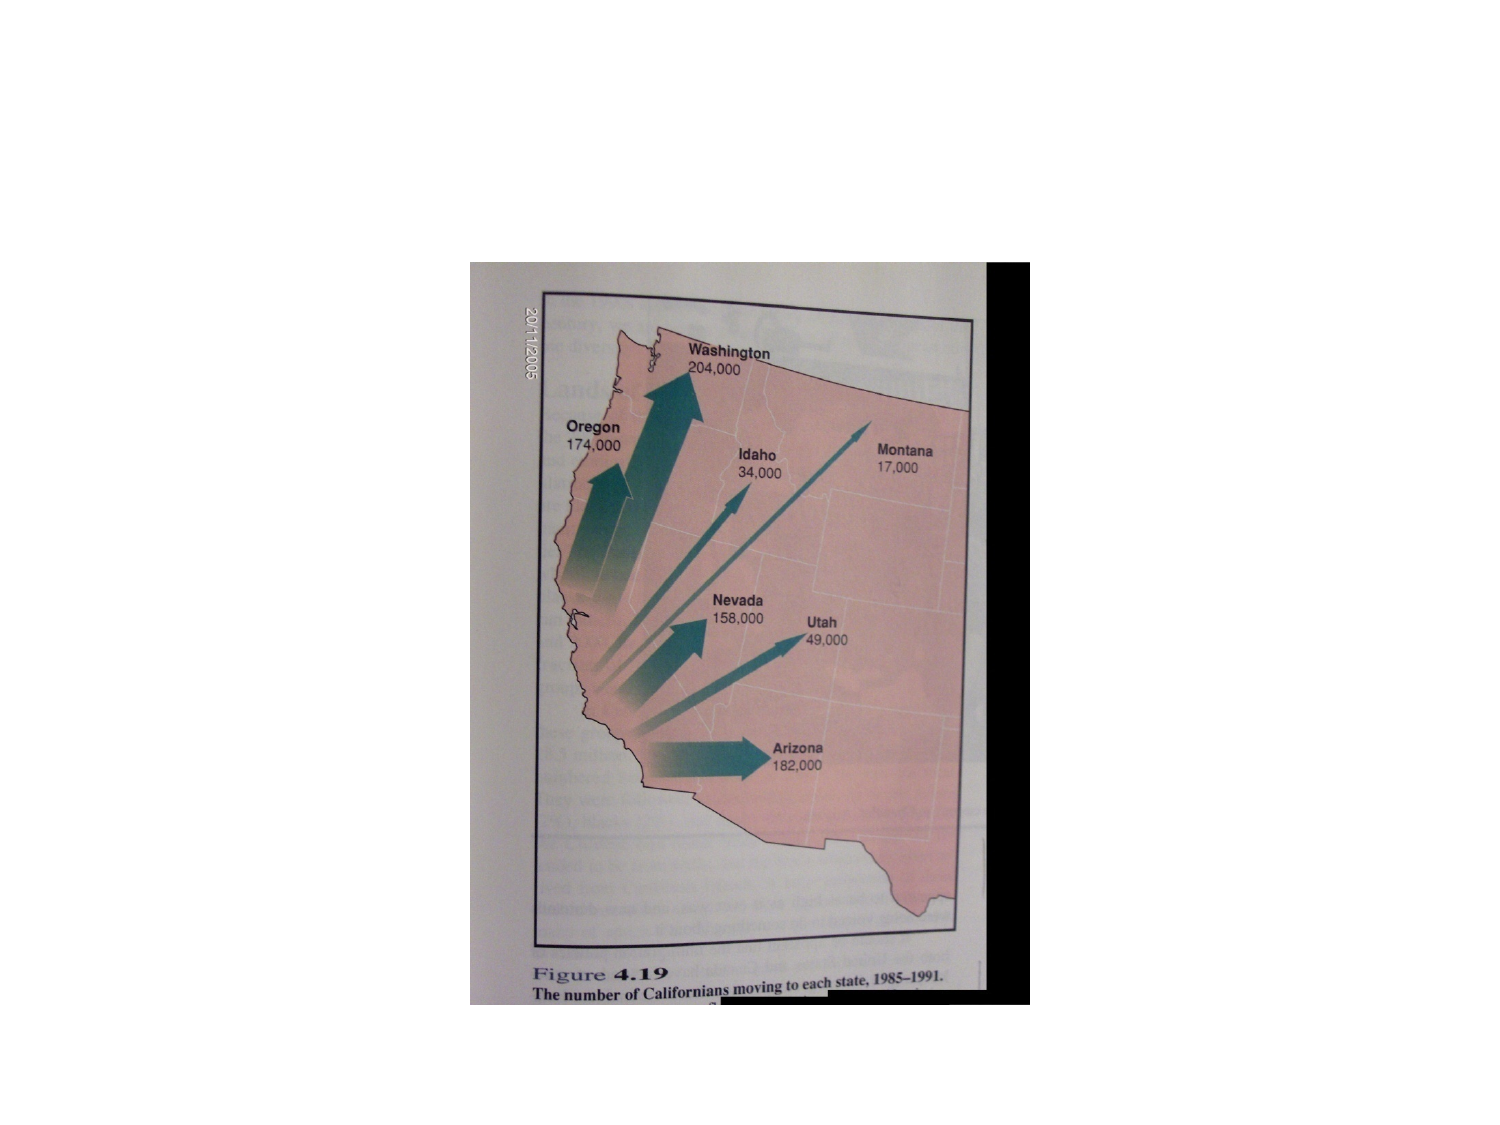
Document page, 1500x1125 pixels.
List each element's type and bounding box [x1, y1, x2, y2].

list [470, 262, 1030, 1006]
